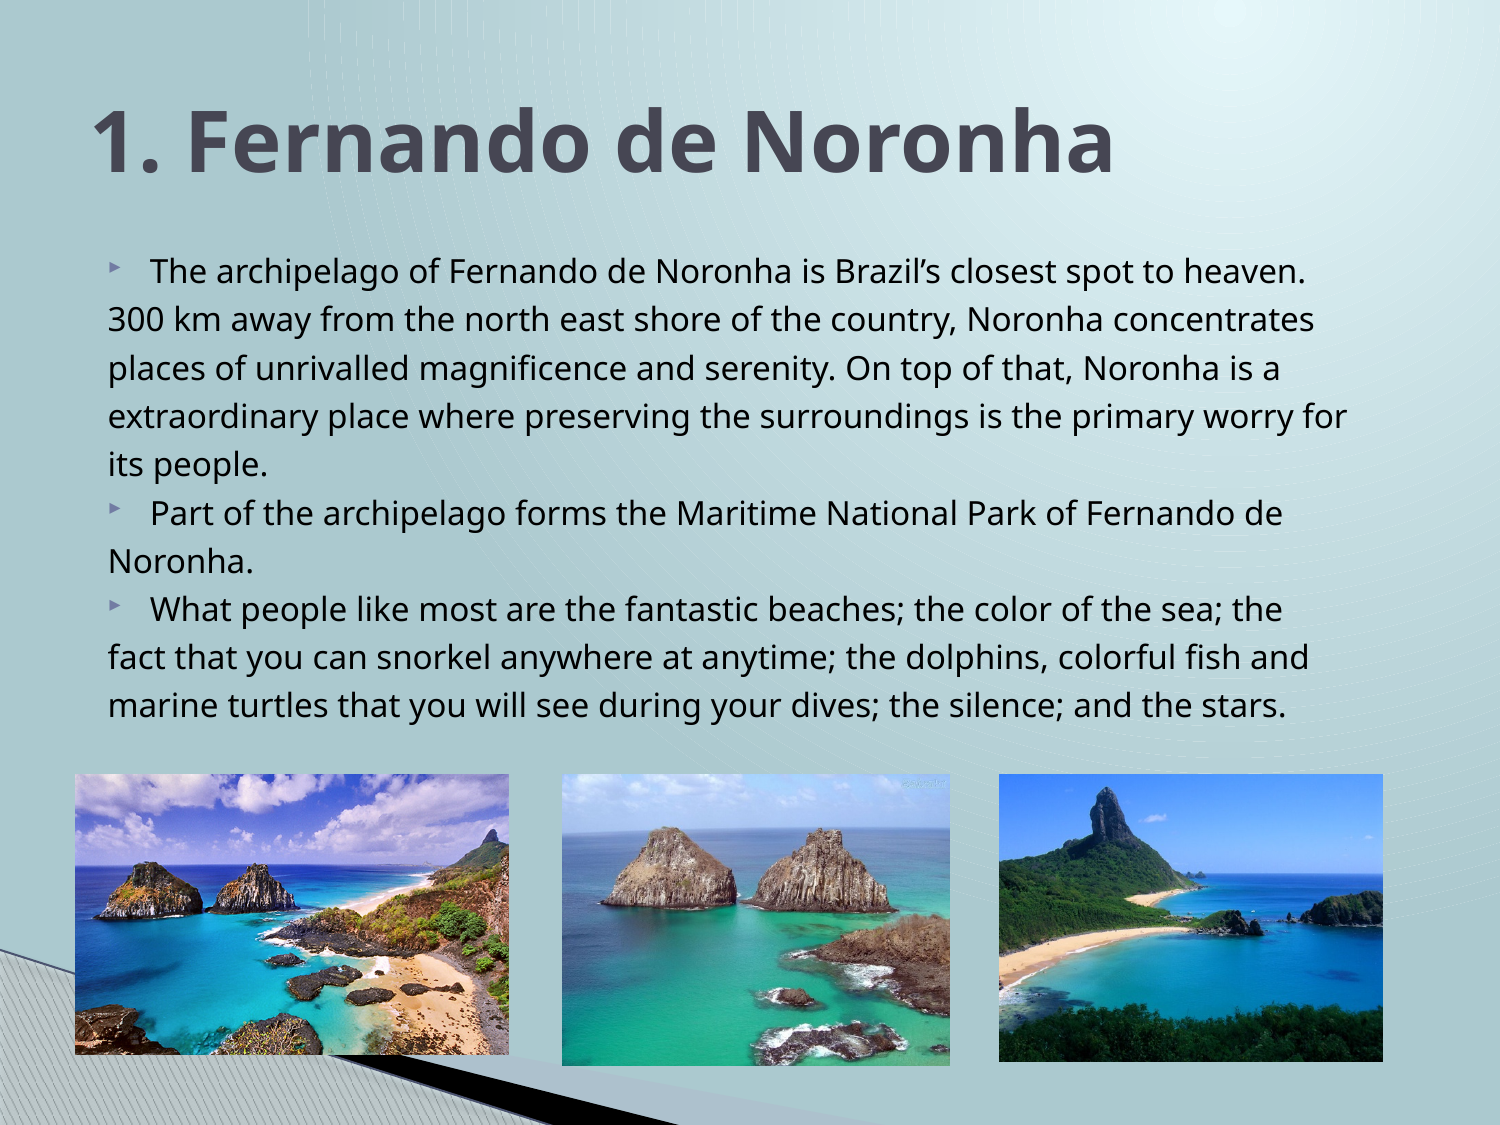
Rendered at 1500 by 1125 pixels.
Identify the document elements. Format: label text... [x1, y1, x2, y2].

list The archipelago of Fernando de Noronha is Brazil’s closest spot to heaven. 300 km away from the north east shore of the country, Noronha concentrates places of unrivalled magnificence and serenity. On top of that, Noronha is a extraordinary place where preserving the surroundings is the primary worry for its people. Part of the archipelago forms the Maritime National Park of Fernando de Noronha. What people like most are the fantastic beaches; the color of the sea; the fact that you can snorkel anywhere at anytime; the dolphins, colorful fish and marine turtles that you will see during your dives; the silence; and the stars. [75, 243, 1425, 986]
picture [562, 774, 951, 1066]
picture [74, 774, 509, 1055]
picture [999, 774, 1383, 1063]
title 1. Fernando de Noronha [75, 45, 1425, 233]
